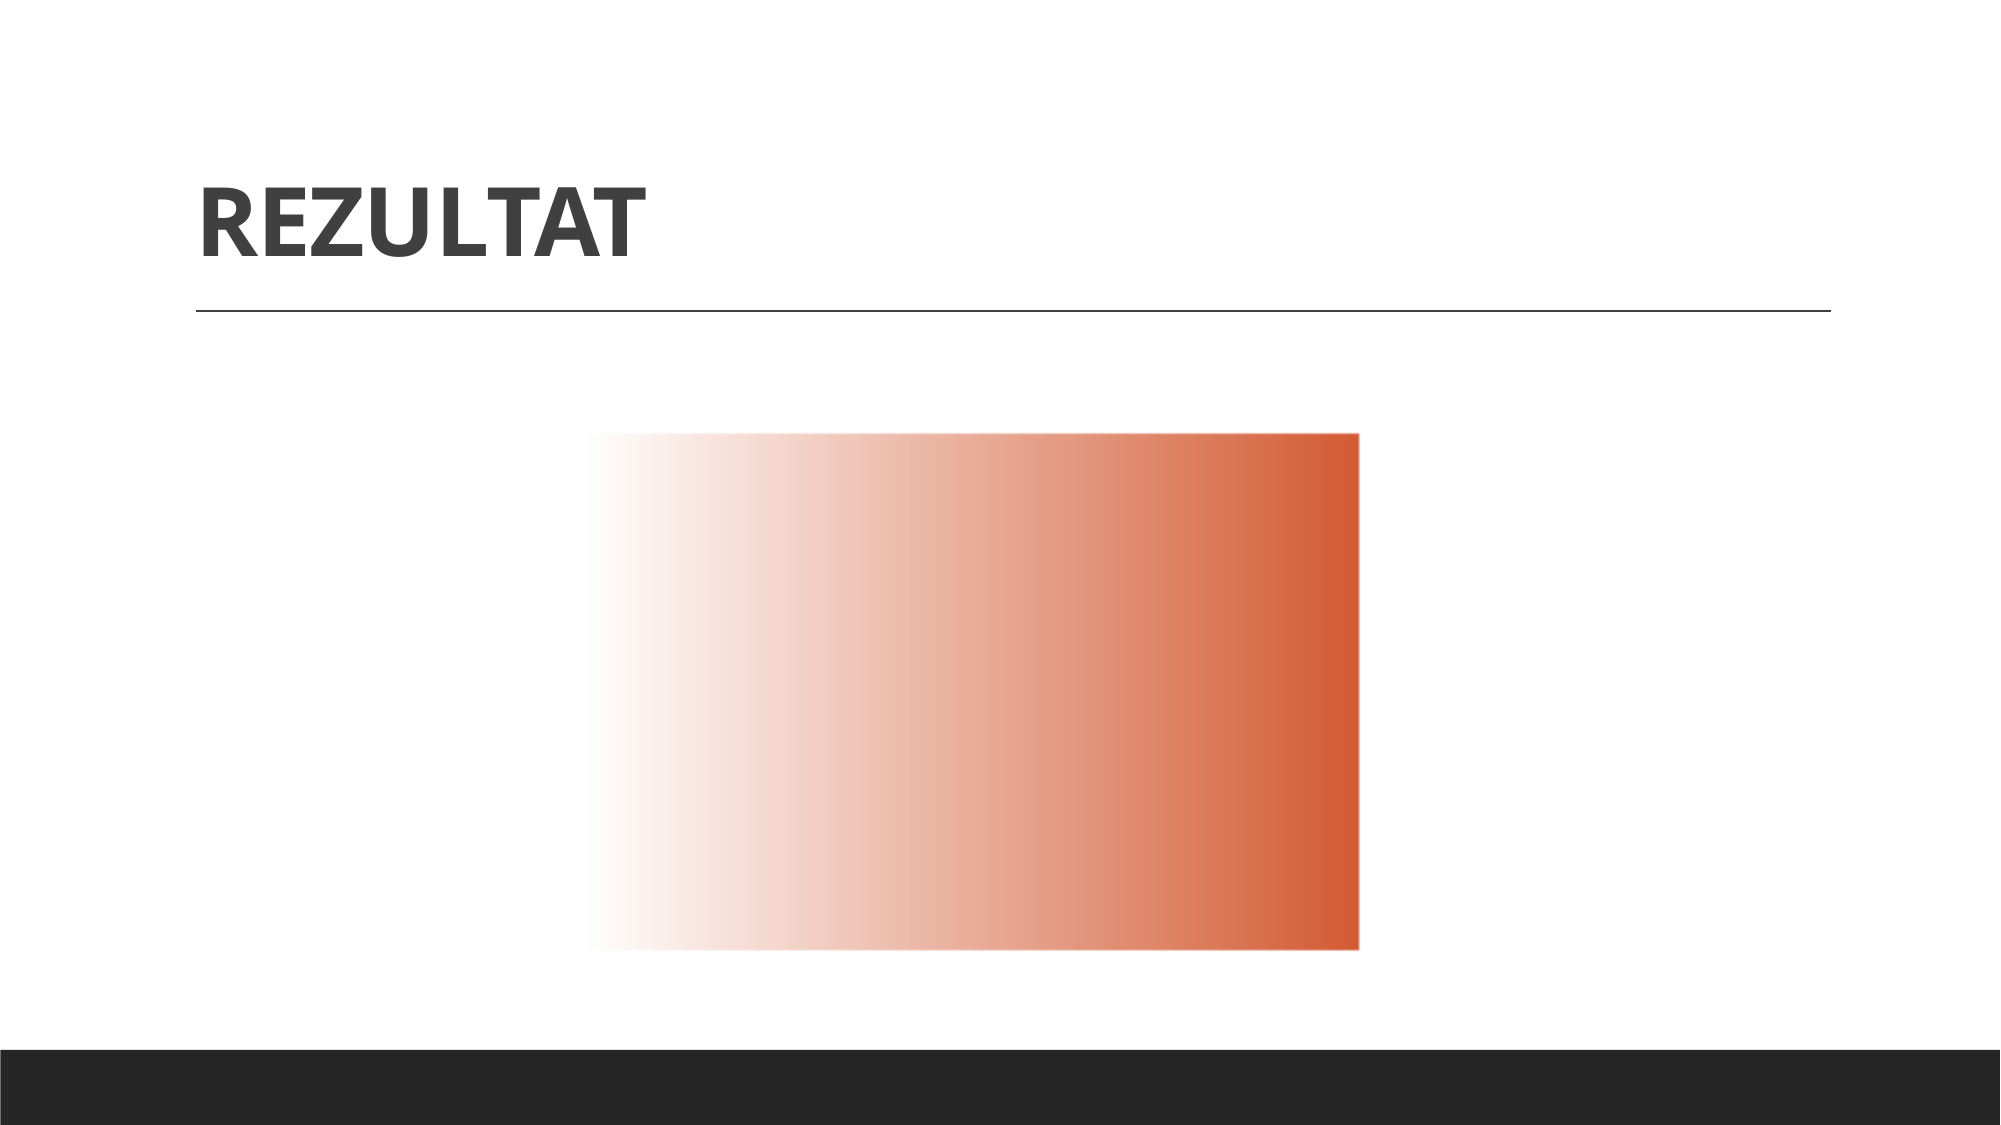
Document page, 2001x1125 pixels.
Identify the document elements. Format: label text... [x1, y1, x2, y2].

title REZULTAT [180, 47, 1830, 285]
picture [561, 424, 1378, 965]
